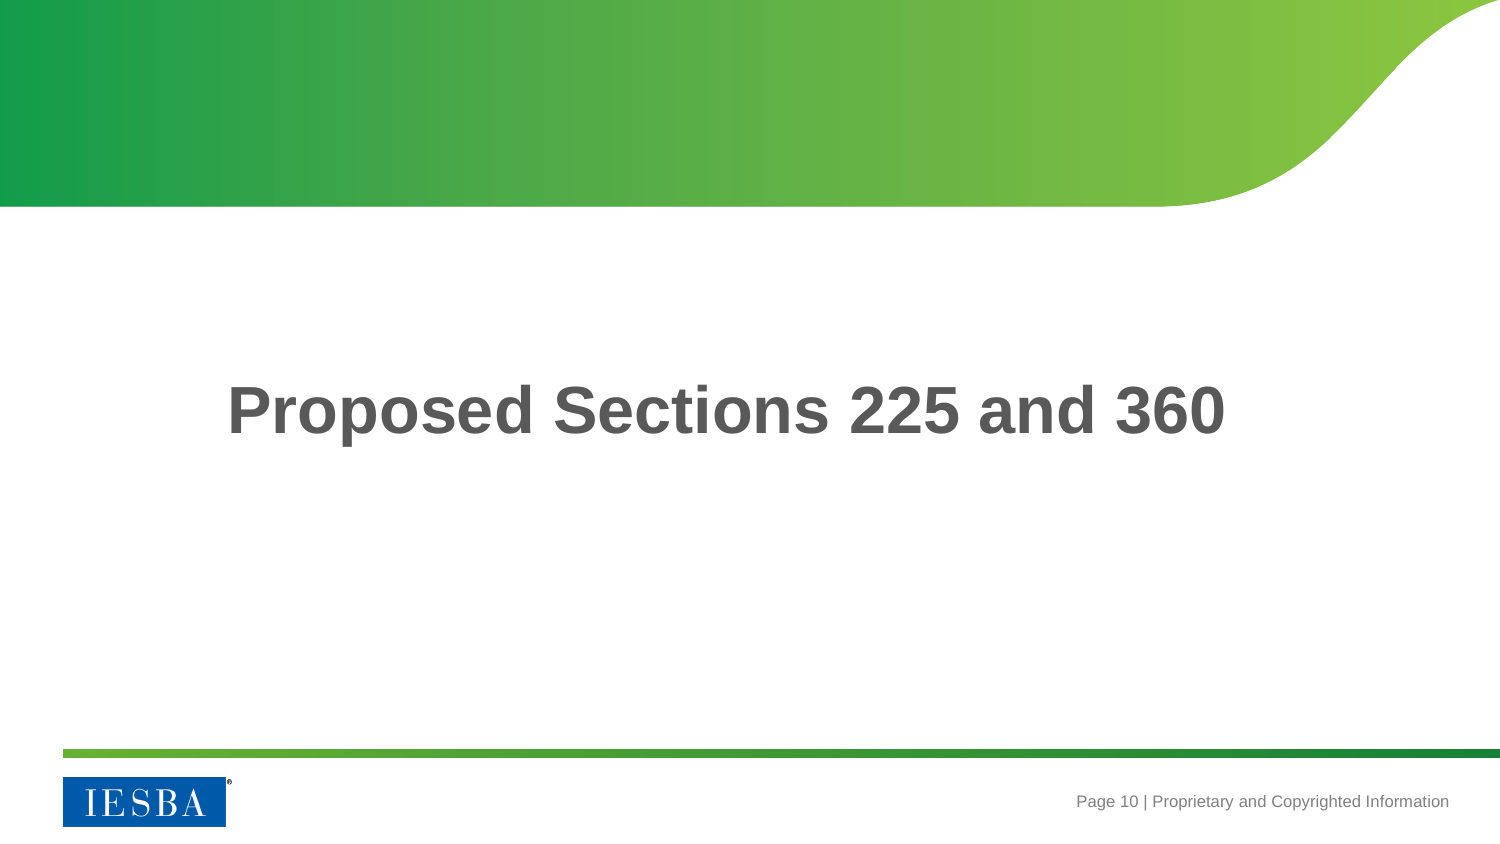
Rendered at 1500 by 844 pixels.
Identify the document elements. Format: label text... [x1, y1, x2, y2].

list Proposed Sections 225 and 360 [212, 359, 1275, 472]
picture [0, 0, 1500, 207]
picture [63, 777, 232, 827]
